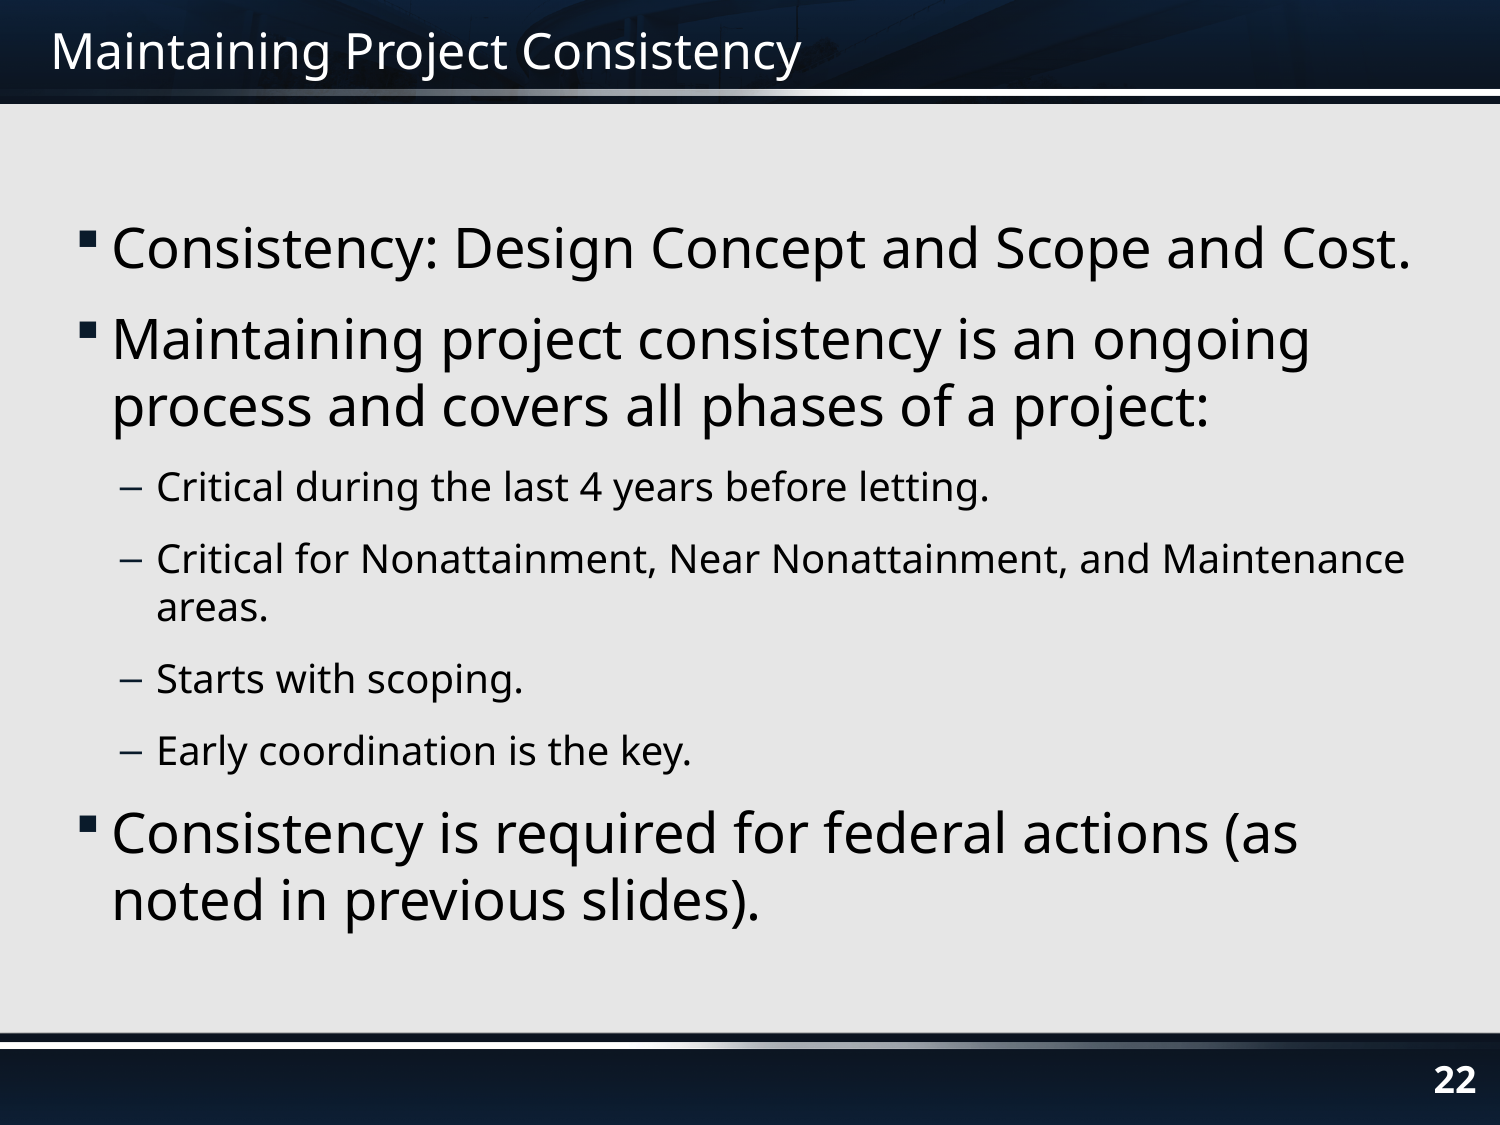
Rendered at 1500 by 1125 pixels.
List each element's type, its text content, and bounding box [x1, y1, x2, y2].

picture [0, 0, 1500, 104]
title Maintaining Project Consistency [50, 12, 1421, 89]
list Consistency: Design Concept and Scope and Cost. Maintaining project consistency is an ongoing process and covers all phases of a project: Critical during the last 4 years before letting. Critical for Nonattainment, Near Nonattainment, and Maintenance areas. Starts with scoping. Early coordination is the key. Consistency is required for federal actions (as noted in previous slides). [75, 212, 1425, 975]
picture [0, 1032, 1500, 1125]
